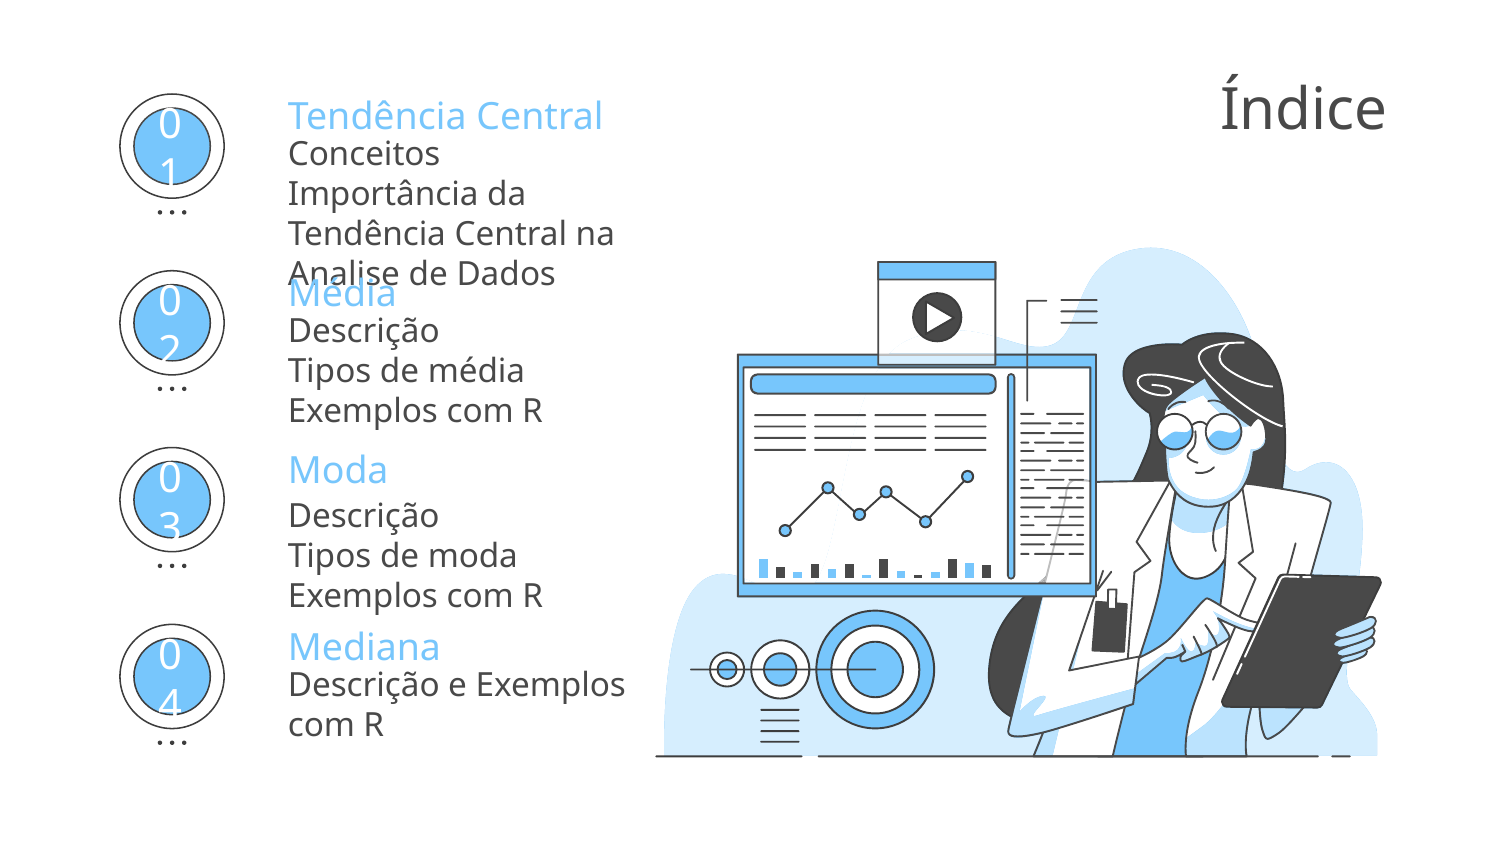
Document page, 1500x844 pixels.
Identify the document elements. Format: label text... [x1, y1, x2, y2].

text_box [119, 624, 225, 746]
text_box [655, 247, 1383, 758]
subtitle Descrição e Exemplos com R [273, 648, 649, 743]
subtitle Mediana [273, 601, 649, 648]
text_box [119, 447, 225, 569]
subtitle Tendência Central [273, 70, 702, 134]
subtitle Conceitos Importância da Tendência Central na Analise de Dados [273, 134, 663, 247]
subtitle Descrição Tipos de média Exemplos com R [273, 293, 649, 389]
subtitle Descrição Tipos de moda Exemplos com R [272, 478, 649, 642]
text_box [119, 93, 225, 215]
subtitle Média [273, 247, 653, 293]
title Índice [973, 58, 1403, 153]
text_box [119, 270, 225, 392]
subtitle Moda [273, 424, 649, 478]
